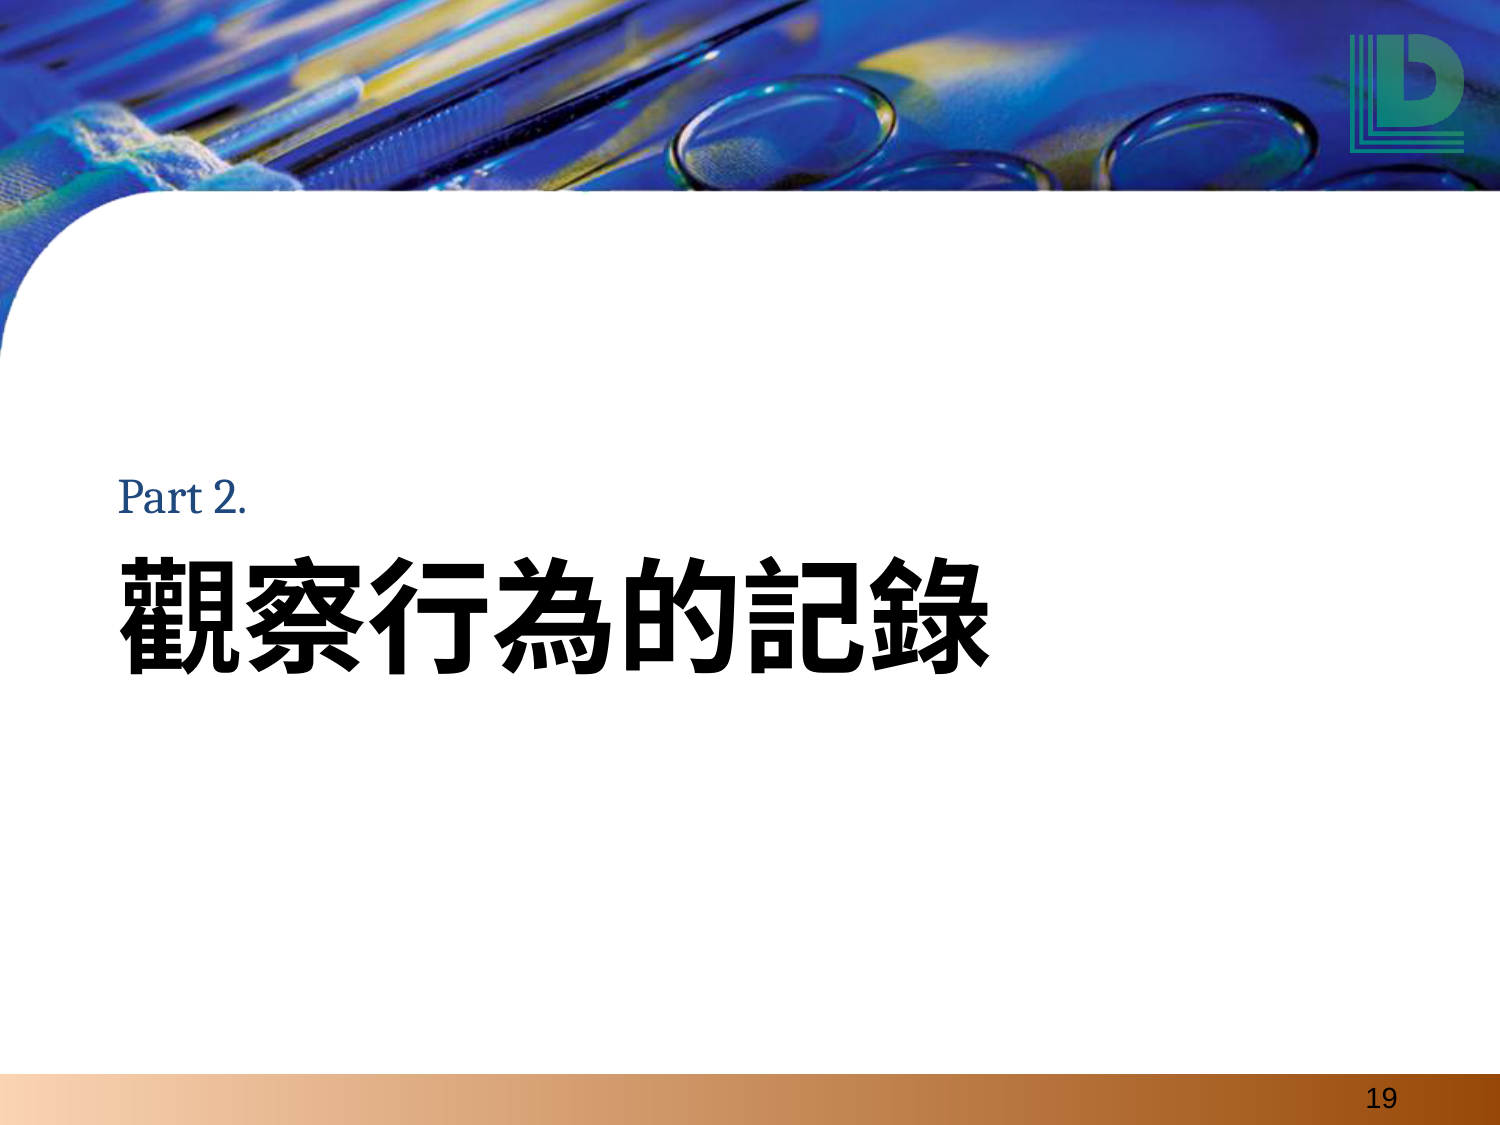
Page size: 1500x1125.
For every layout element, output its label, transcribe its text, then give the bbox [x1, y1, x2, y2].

list Part 2. [102, 284, 1397, 531]
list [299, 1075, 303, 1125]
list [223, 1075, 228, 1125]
table_cell 2 [369, 1075, 373, 1125]
picture [0, 0, 1500, 383]
title 觀察行為的記錄 [102, 531, 1397, 999]
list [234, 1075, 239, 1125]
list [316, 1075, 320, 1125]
slide_number ‹#› [1350, 1074, 1488, 1118]
